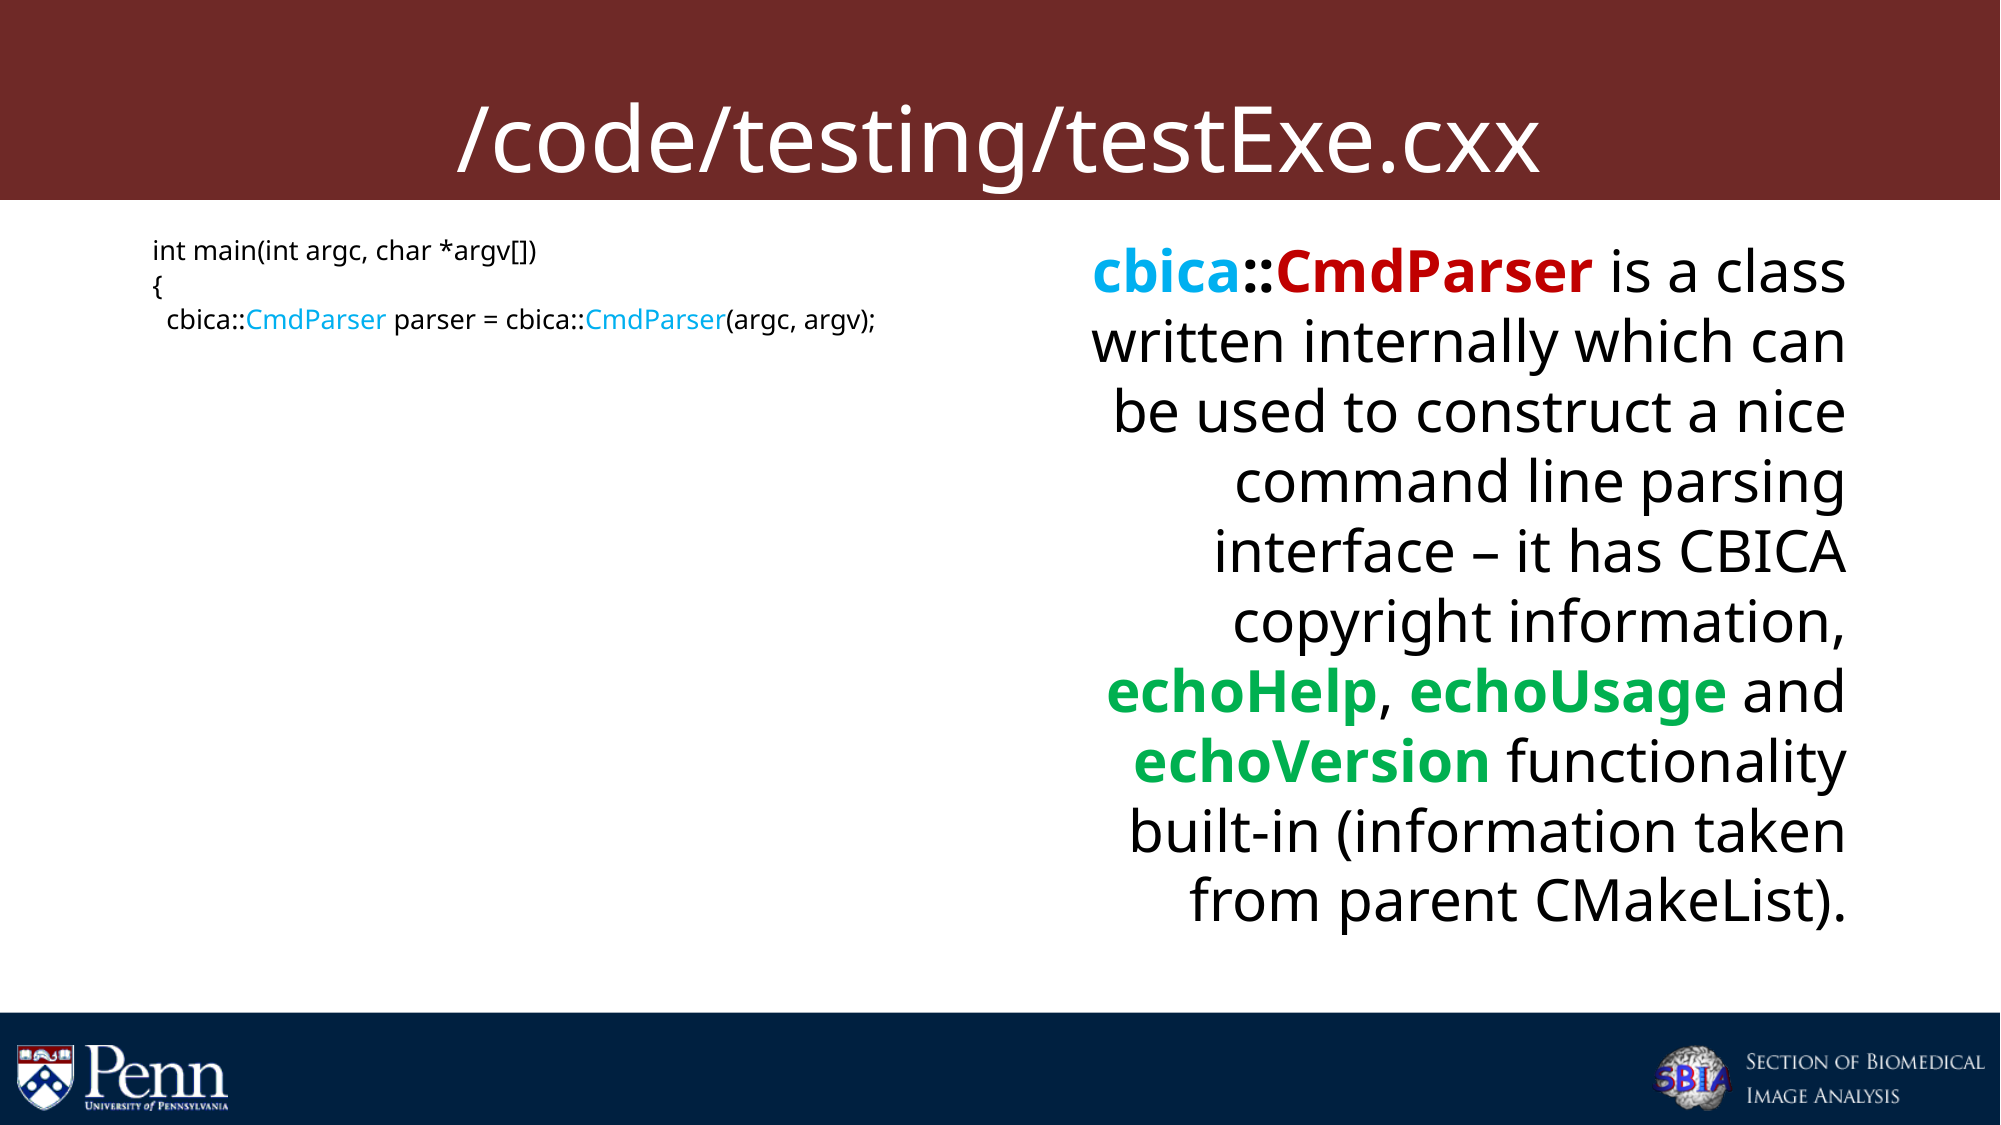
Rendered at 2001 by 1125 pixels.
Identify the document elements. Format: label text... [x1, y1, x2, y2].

list int main(int argc, char *argv[]) { cbica::CmdParser parser = cbica::CmdParser(argc, argv); parser.addOptionalParameter( "r", "runTest", cbica::Parameter::FILE, ".nii.gz", "This takes the input image file for testing“ ); [137, 226, 985, 987]
title /code/testing/testExe.cxx [137, 0, 1863, 200]
picture [17, 1045, 228, 1111]
list cbica::CmdParser is a class written internally which can be used to construct a nice command line parsing interface – it has CBICA copyright information, echoHelp, echoUsage and echoVersion functionality built-in (information taken from parent CMakeList). [1012, 226, 1863, 987]
picture [1652, 1044, 1985, 1112]
